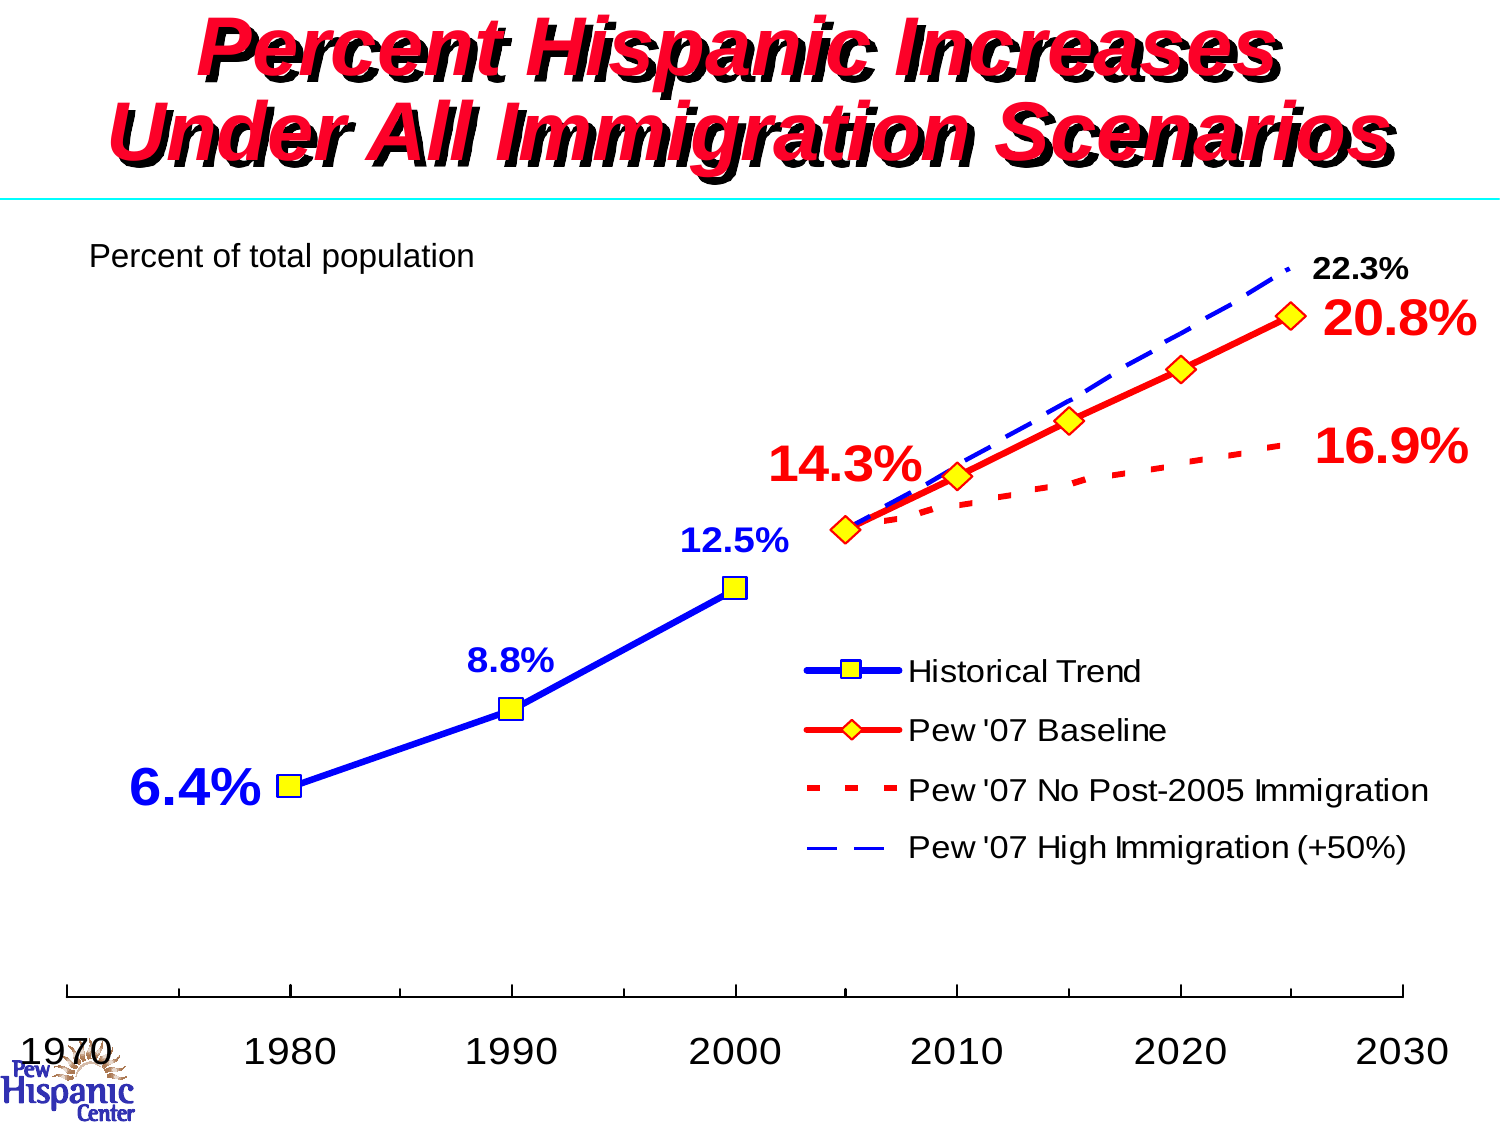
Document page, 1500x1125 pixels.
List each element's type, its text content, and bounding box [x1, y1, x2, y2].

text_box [0, 161, 1500, 1124]
title Percent Hispanic Increases Under All Immigration Scenarios [0, 0, 1500, 161]
